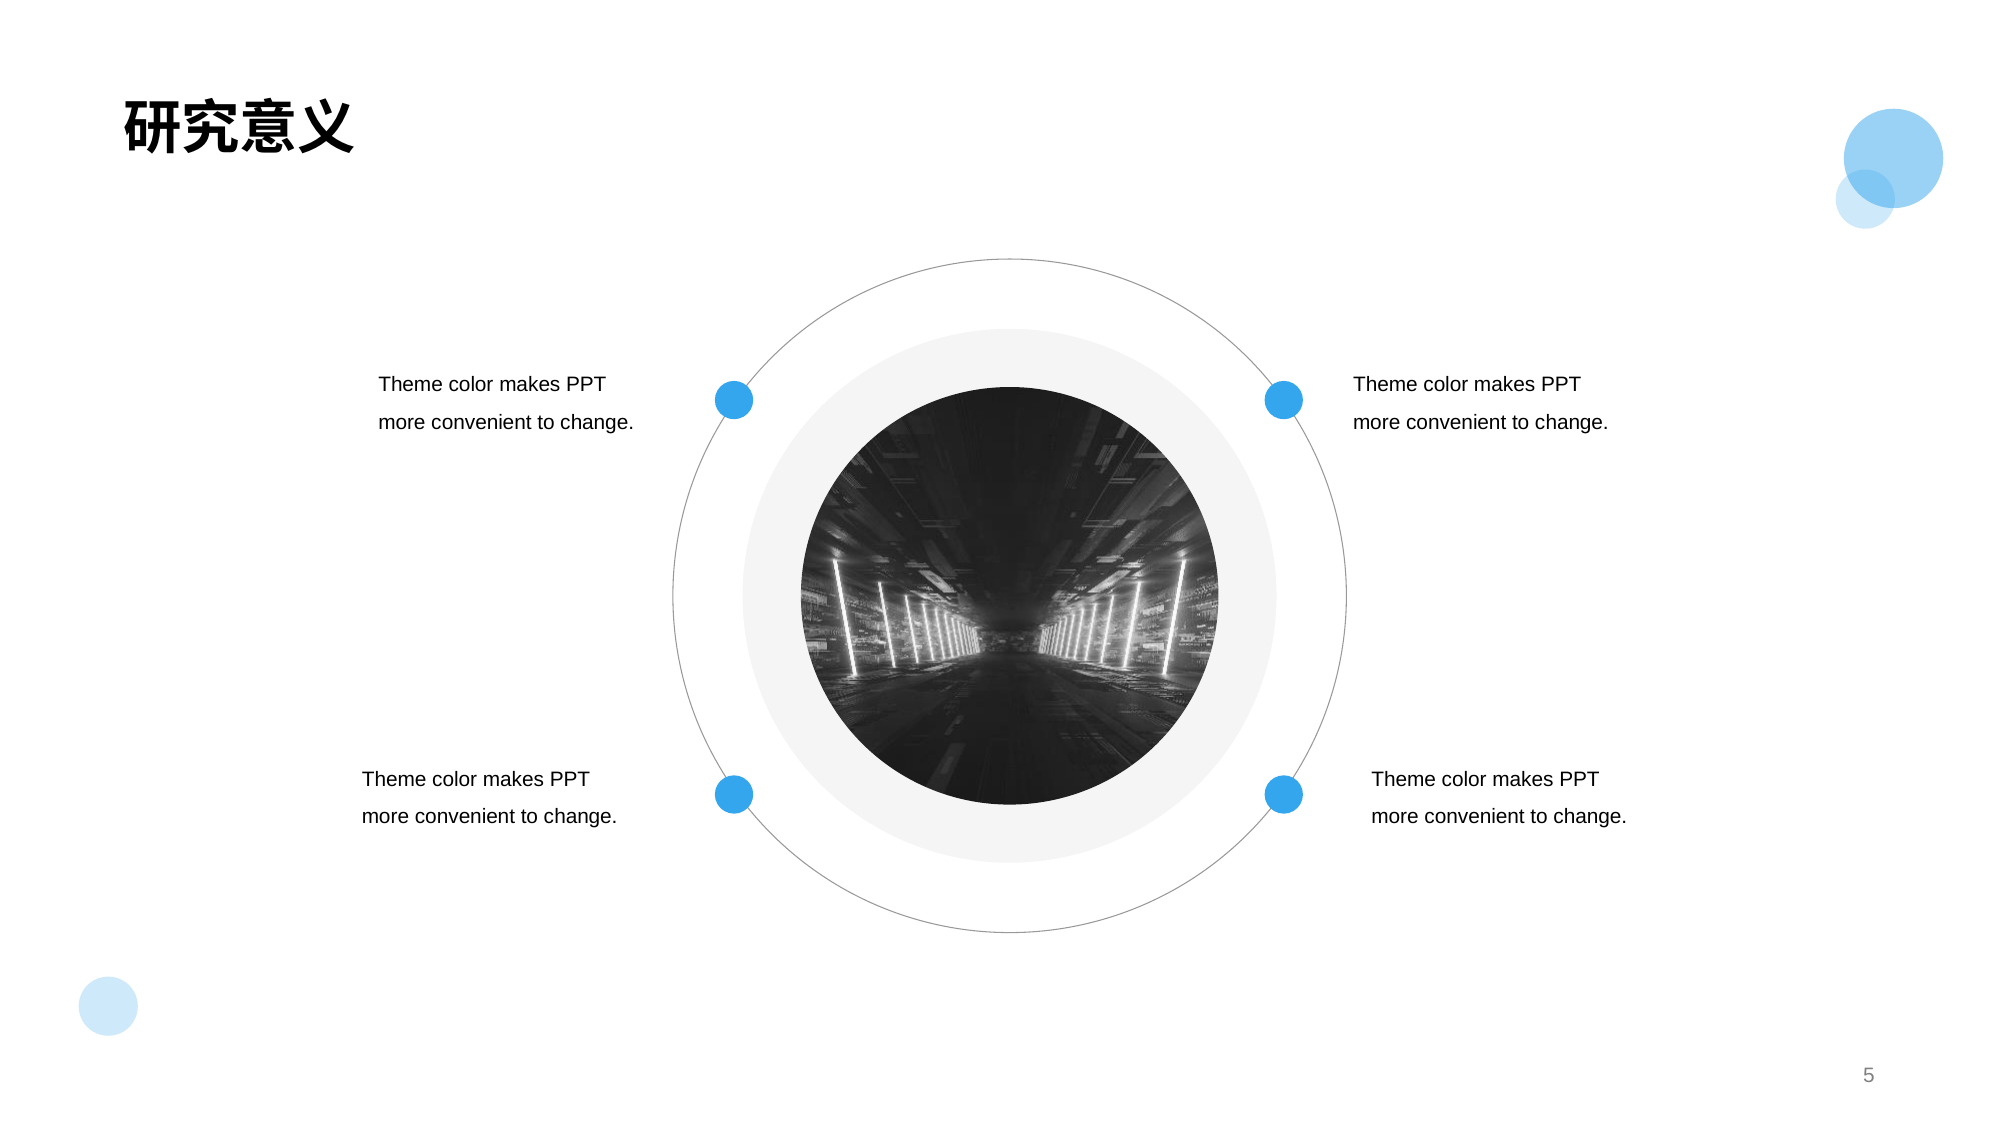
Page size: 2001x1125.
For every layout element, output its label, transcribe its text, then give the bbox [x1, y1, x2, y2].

slide_number 5 [1452, 1056, 1890, 1092]
title 研究意义 [108, 0, 1890, 169]
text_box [347, 259, 1649, 933]
